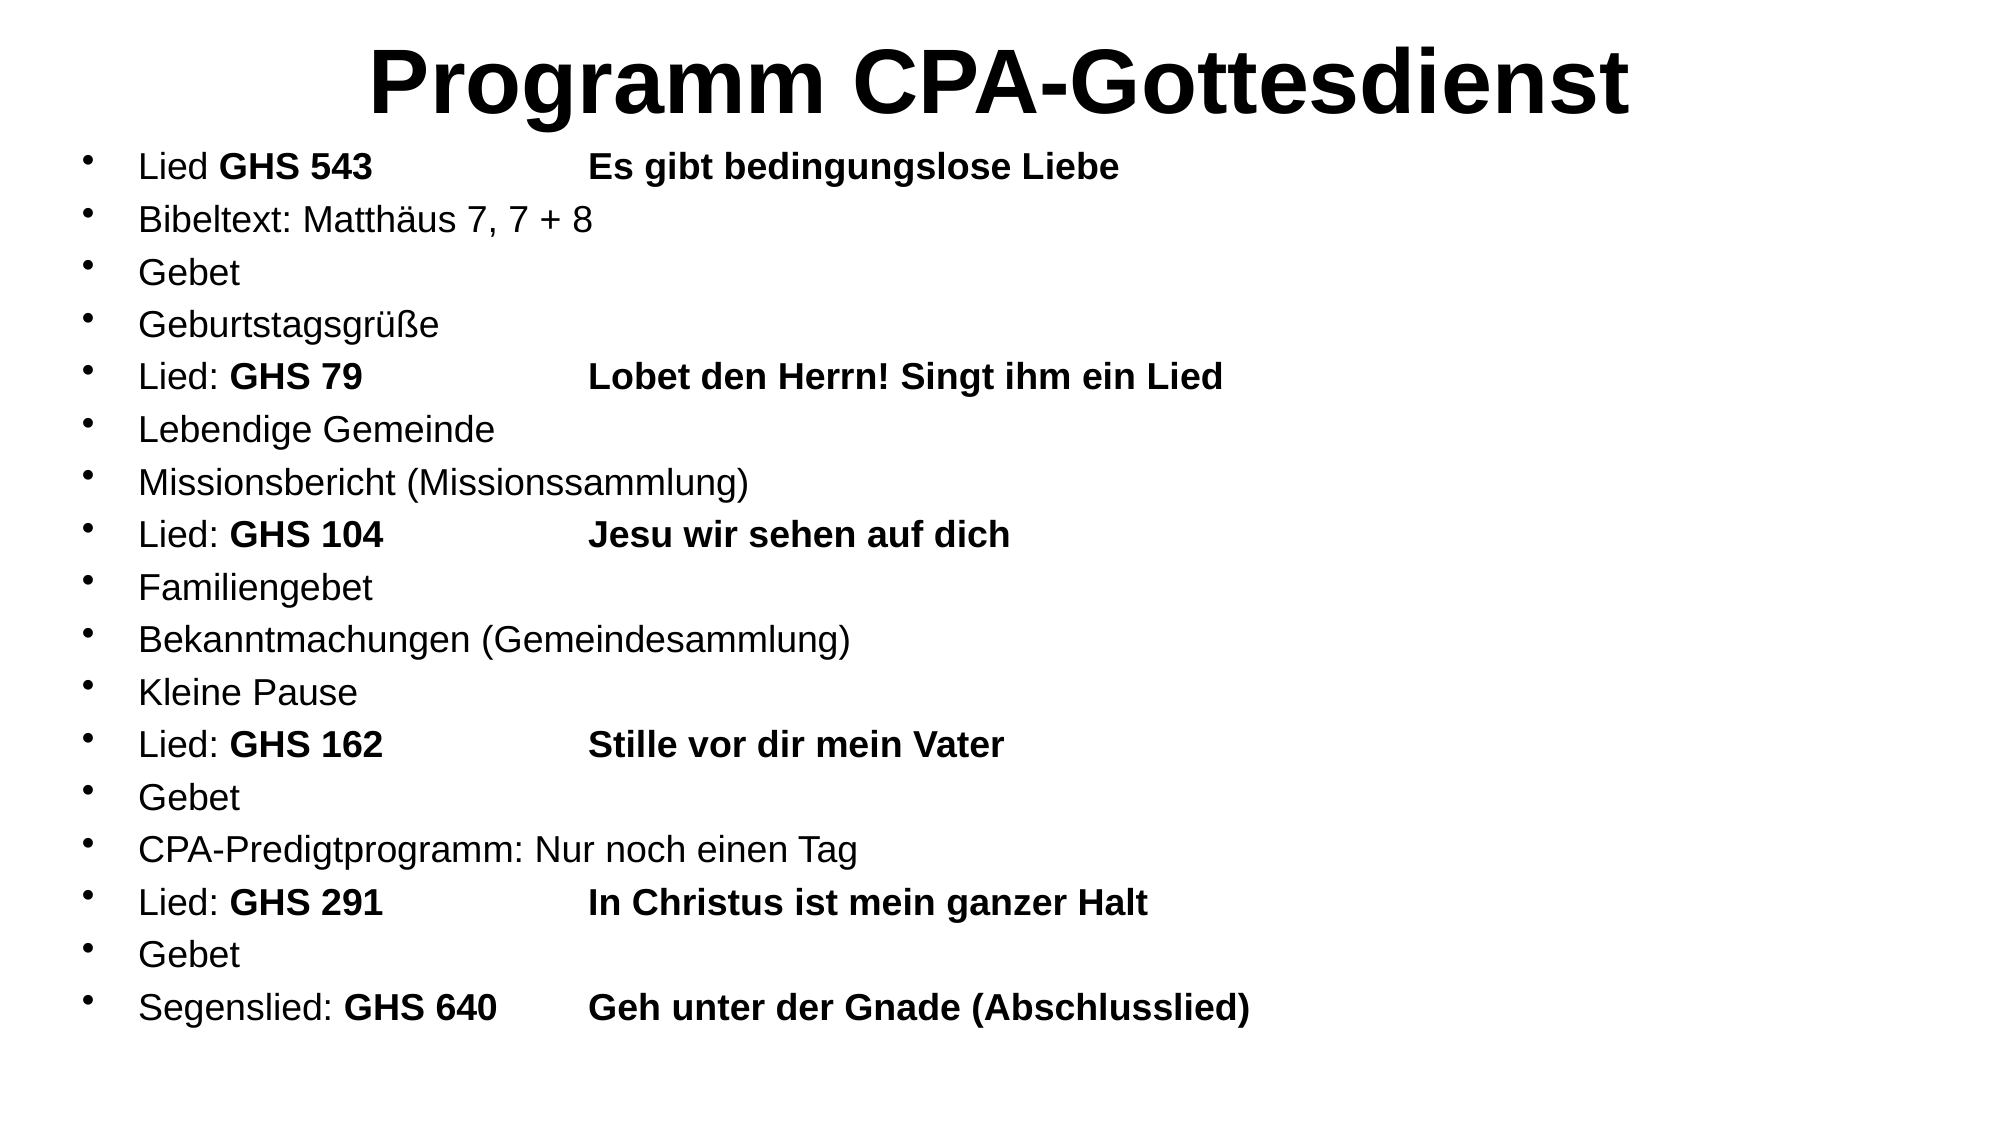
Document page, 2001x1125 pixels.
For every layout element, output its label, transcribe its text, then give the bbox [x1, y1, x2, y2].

list Lied GHS 543 Es gibt bedingungslose Liebe Bibeltext: Matthäus 7, 7 + 8 Gebet Geburtstagsgrüße Lied: GHS 79 Lobet den Herrn! Singt ihm ein Lied Lebendige Gemeinde Missionsbericht (Missionssammlung) Lied: GHS 104 Jesu wir sehen auf dich Familiengebet Bekanntmachungen (Gemeindesammlung) Kleine Pause Lied: GHS 162 Stille vor dir mein Vater Gebet CPA-Predigtprogramm: Nur noch einen Tag Lied: GHS 291 In Christus ist mein ganzer Halt Gebet Segenslied: GHS 640 Geh unter der Gnade (Abschlusslied) [66, 134, 1867, 1125]
title Programm CPA-Gottesdienst [99, 19, 1900, 135]
